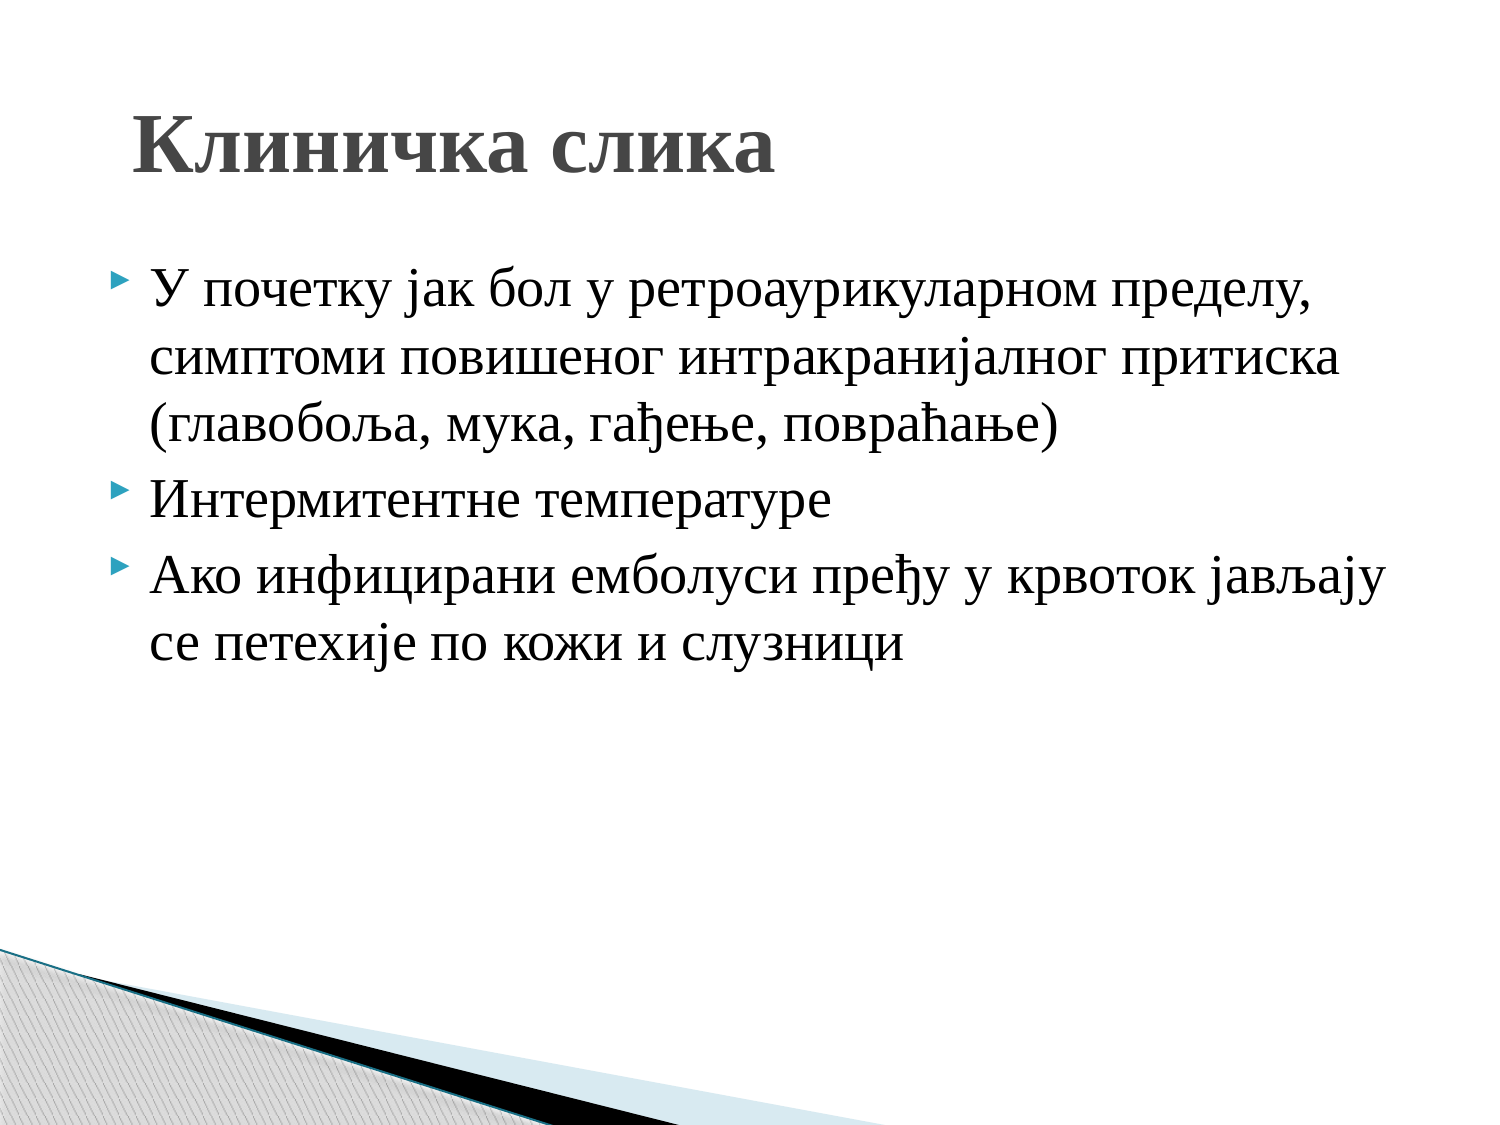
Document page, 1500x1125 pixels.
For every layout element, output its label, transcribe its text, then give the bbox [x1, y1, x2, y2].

list У почетку јак бол у ретроаурикуларном пределу, симптоми повишеног интракранијалног притиска (главобоља, мука, гађење, повраћање) Интермитентне температуре Ако инфицирани емболуси пређу у крвоток јављају се петехије по кожи и слузници [75, 243, 1425, 986]
title Клиничка слика [75, 45, 1425, 233]
